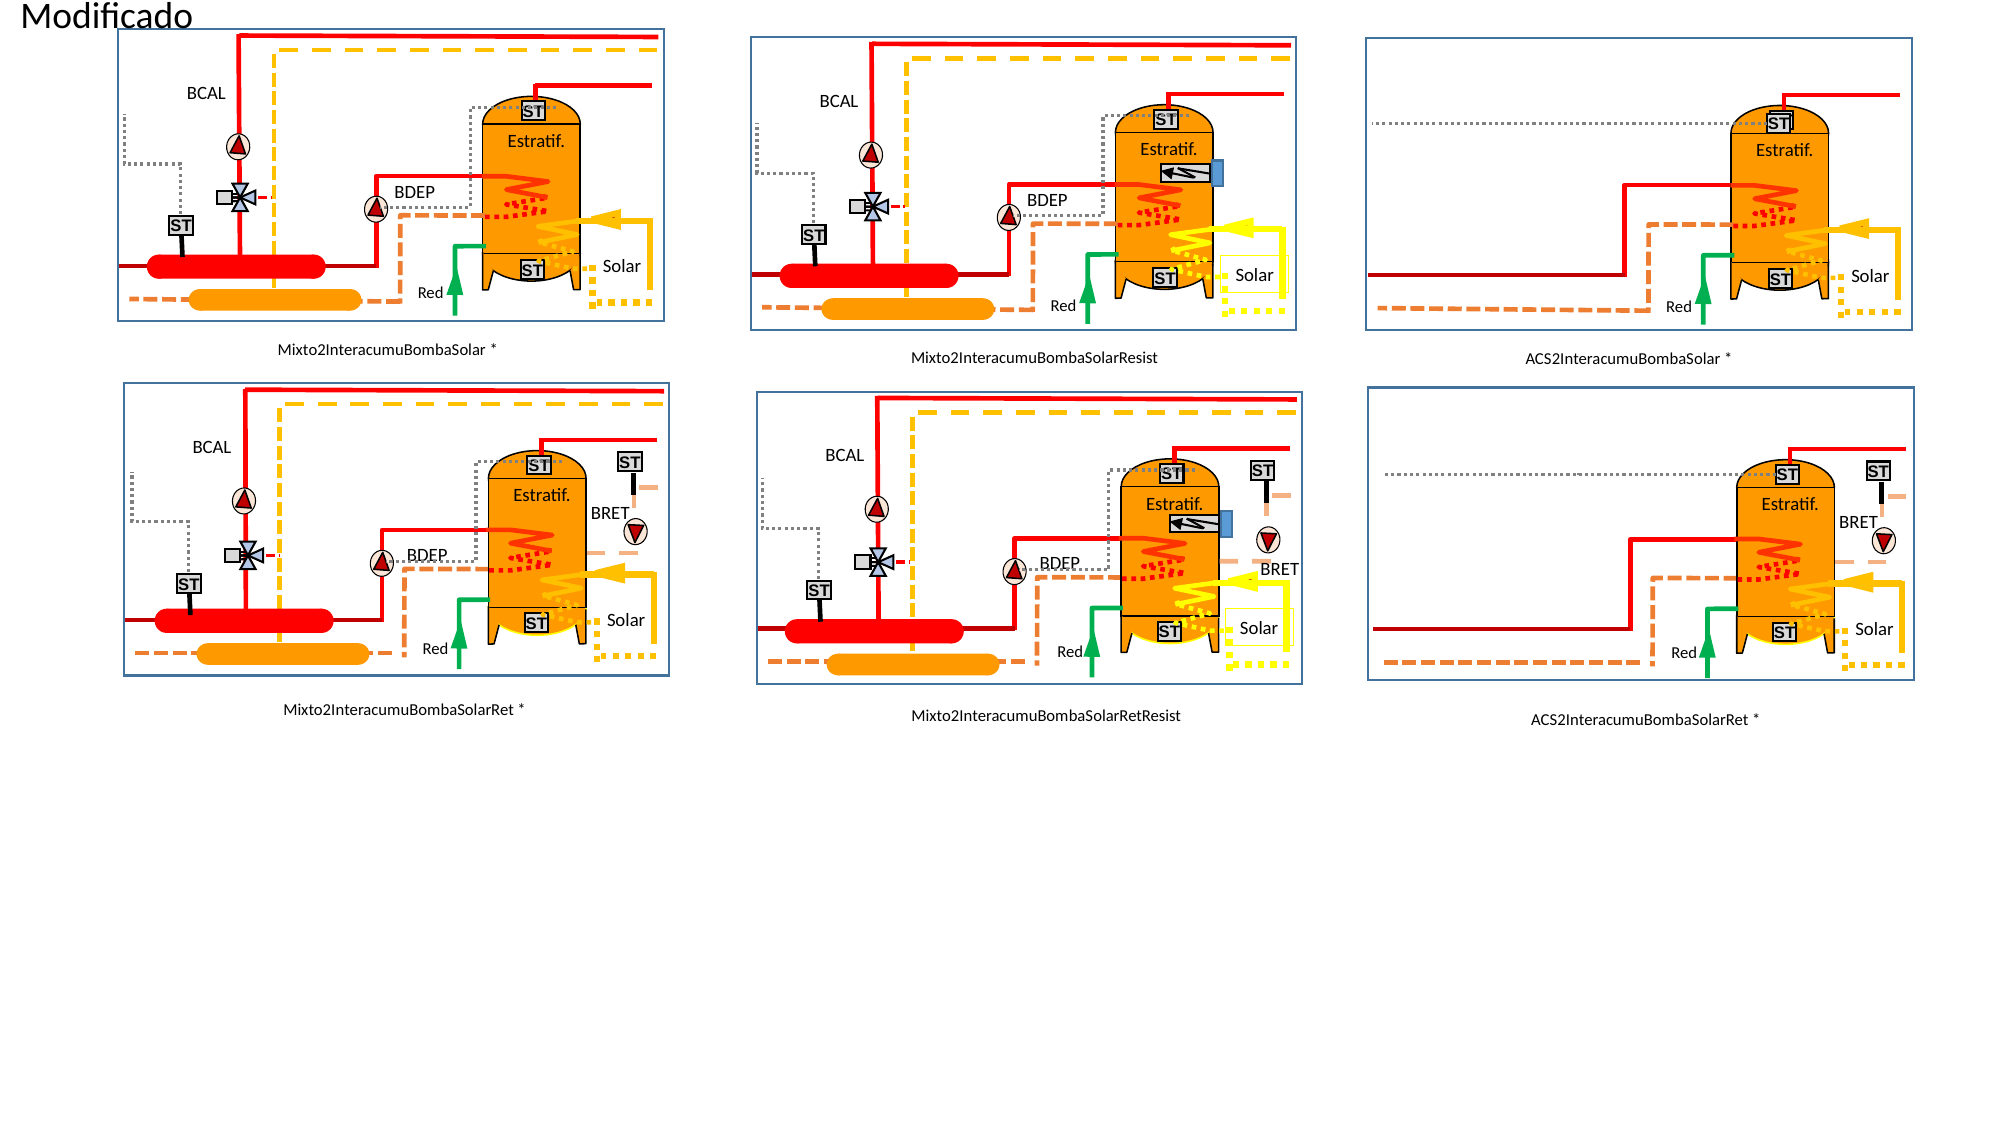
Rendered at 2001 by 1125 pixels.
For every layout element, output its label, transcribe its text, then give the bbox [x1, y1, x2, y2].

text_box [859, 141, 883, 169]
text_box [459, 599, 488, 659]
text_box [850, 192, 889, 221]
text_box [1624, 185, 1730, 278]
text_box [232, 487, 256, 514]
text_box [1734, 538, 1801, 580]
text_box [1091, 607, 1121, 662]
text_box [1730, 105, 1829, 300]
text_box Red [403, 274, 459, 309]
text_box [750, 36, 1297, 331]
text_box [382, 573, 404, 623]
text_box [997, 204, 1021, 231]
text_box [1219, 586, 1229, 590]
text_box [129, 298, 188, 302]
text_box [1219, 624, 1225, 631]
text_box BDEP [1027, 570, 1096, 581]
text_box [1730, 185, 1797, 226]
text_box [623, 518, 648, 545]
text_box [486, 529, 553, 571]
text_box BRET [1245, 549, 1315, 587]
text_box [1232, 221, 1251, 226]
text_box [855, 548, 894, 576]
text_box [362, 298, 401, 302]
text_box ACS2InteracumuBombaSolar * [1510, 340, 1752, 375]
text_box Red [1042, 633, 1099, 669]
text_box BCAL [804, 81, 871, 119]
text_box ST [1866, 461, 1890, 481]
text_box Modificado [5, 0, 208, 44]
text_box [1214, 270, 1220, 278]
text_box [370, 550, 394, 577]
text_box BRET [634, 493, 645, 518]
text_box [779, 263, 959, 288]
text_box [1707, 608, 1736, 666]
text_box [1121, 533, 1219, 653]
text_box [380, 107, 557, 208]
text_box Mixto2InteracumuBombaSolar * [262, 331, 517, 366]
text_box Solar [1836, 255, 1895, 294]
text_box [1214, 232, 1226, 236]
text_box [581, 224, 592, 228]
text_box BDEP [394, 562, 463, 573]
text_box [821, 298, 995, 320]
text_box [1014, 581, 1037, 631]
text_box [455, 246, 482, 307]
text_box Solar [1225, 608, 1283, 646]
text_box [826, 653, 1000, 676]
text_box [1114, 184, 1181, 226]
text_box ST [1251, 460, 1275, 480]
text_box BRET [1835, 502, 1882, 540]
text_box [1829, 233, 1841, 237]
text_box [1234, 574, 1255, 580]
text_box Solar [1290, 608, 1294, 646]
text_box [1367, 386, 1915, 681]
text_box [734, 144, 836, 202]
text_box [154, 608, 334, 633]
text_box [1018, 469, 1195, 570]
text_box [404, 569, 488, 658]
text_box BRET [1883, 502, 1894, 527]
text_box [1169, 514, 1220, 533]
text_box [1032, 223, 1115, 312]
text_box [1012, 115, 1189, 216]
text_box Solar [1905, 609, 1909, 647]
text_box [604, 566, 622, 571]
text_box [1009, 218, 1079, 276]
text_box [196, 643, 370, 665]
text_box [217, 183, 256, 212]
text_box BCAL [810, 435, 877, 473]
text_box [1087, 254, 1115, 315]
text_box [1365, 37, 1913, 331]
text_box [364, 196, 388, 223]
text_box [400, 215, 482, 304]
text_box [1853, 575, 1871, 580]
text_box Solar [592, 600, 651, 638]
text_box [1736, 459, 1835, 654]
text_box Solar [657, 600, 661, 638]
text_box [784, 619, 964, 644]
text_box [123, 382, 670, 677]
text_box [1014, 538, 1018, 558]
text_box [482, 96, 581, 290]
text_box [1256, 526, 1280, 553]
text_box Red [1036, 287, 1092, 323]
text_box ST [802, 225, 826, 244]
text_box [1003, 558, 1027, 585]
text_box [1652, 577, 1736, 667]
text_box Solar [1840, 609, 1899, 647]
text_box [865, 496, 889, 523]
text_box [102, 135, 203, 193]
text_box [117, 28, 665, 322]
text_box Solar [1901, 255, 1905, 294]
text_box Red [408, 630, 464, 666]
text_box ST [618, 452, 642, 472]
text_box [1703, 255, 1730, 317]
text_box Solar [653, 246, 657, 284]
text_box [756, 391, 1303, 685]
text_box BCAL [177, 427, 245, 465]
text_box ST [177, 573, 201, 593]
text_box BCAL [172, 73, 238, 111]
text_box [1846, 222, 1867, 227]
text_box [1037, 577, 1120, 666]
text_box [146, 254, 326, 279]
text_box Mixto2InteracumuBombaSolarRetResist [896, 697, 1197, 733]
text_box [1091, 669, 1096, 678]
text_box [481, 176, 549, 217]
text_box [597, 213, 618, 218]
text_box [1648, 224, 1730, 313]
text_box Solar [588, 246, 647, 284]
text_box ACS2InteracumuBombaSolarRet * [1516, 700, 1776, 736]
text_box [109, 493, 211, 551]
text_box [1175, 458, 1219, 514]
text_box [385, 461, 563, 562]
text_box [488, 450, 587, 645]
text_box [225, 541, 264, 570]
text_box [1872, 527, 1896, 554]
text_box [1160, 164, 1211, 182]
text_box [1118, 538, 1186, 579]
text_box ST [807, 580, 831, 600]
text_box [1829, 271, 1836, 278]
text_box Mixto2InteracumuBombaSolarRet * [268, 691, 542, 727]
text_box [226, 133, 250, 160]
text_box BRET [587, 493, 633, 531]
text_box [376, 210, 446, 269]
text_box Red [1651, 288, 1707, 324]
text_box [188, 288, 362, 311]
text_box [1630, 539, 1734, 632]
text_box [581, 262, 588, 269]
text_box Red [1656, 634, 1713, 670]
text_box Mixto2InteracumuBombaSolarResist [896, 339, 1177, 375]
text_box Solar [1220, 255, 1279, 293]
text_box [740, 500, 841, 557]
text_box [1115, 104, 1214, 299]
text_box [1121, 458, 1174, 469]
text_box [1214, 159, 1224, 187]
text_box ST [169, 215, 193, 235]
text_box [1220, 510, 1233, 538]
text_box [1707, 670, 1712, 679]
